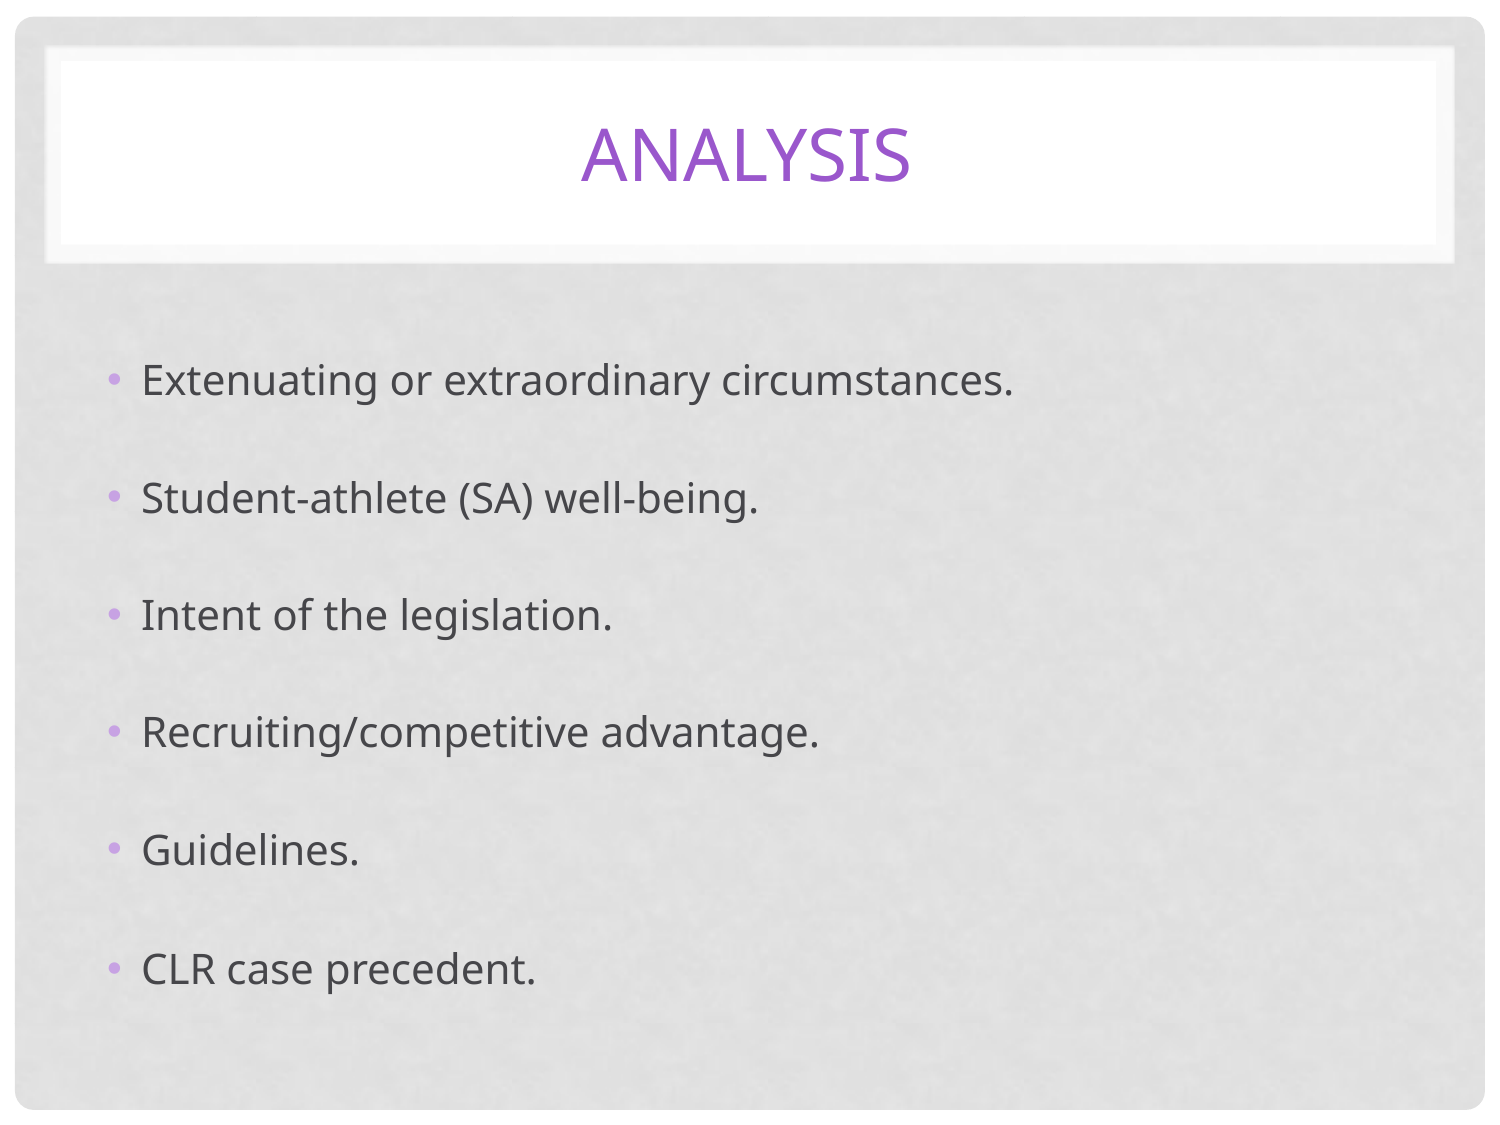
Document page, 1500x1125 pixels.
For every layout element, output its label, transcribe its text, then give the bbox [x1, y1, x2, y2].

list Extenuating or extraordinary circumstances. Student-athlete (SA) well-being. Intent of the legislation. Recruiting/competitive advantage. Guidelines. CLR case precedent. [75, 287, 1425, 1005]
title analysis [69, 66, 1425, 238]
